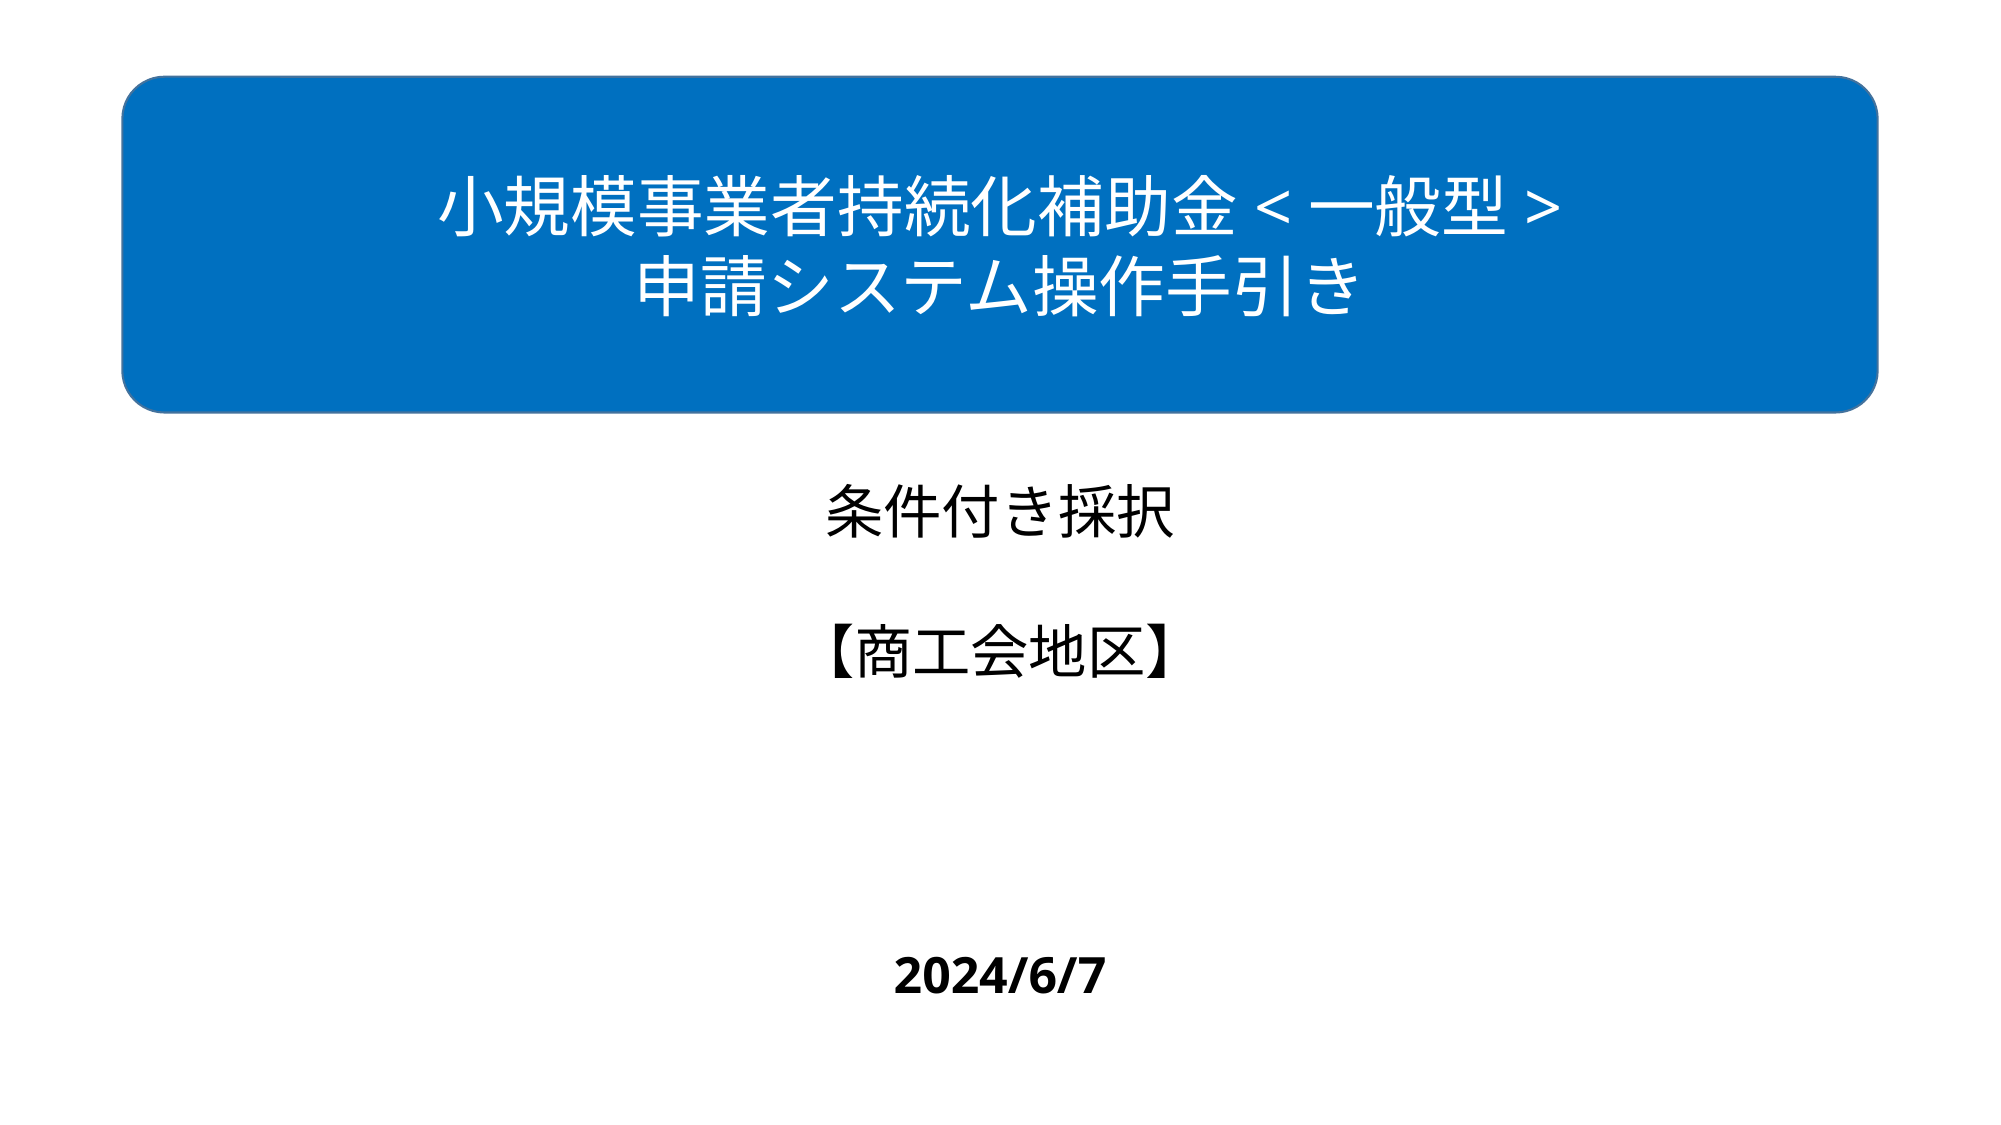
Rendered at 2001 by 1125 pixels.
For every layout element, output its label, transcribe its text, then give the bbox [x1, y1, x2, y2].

text_box 2024/6/7 [751, 936, 1249, 1011]
text_box 小規模事業者持続化補助金<一般型> 申請システム操作手引き [121, 75, 1879, 414]
text_box 条件付き採択 【商工会地区】 [646, 447, 1354, 714]
